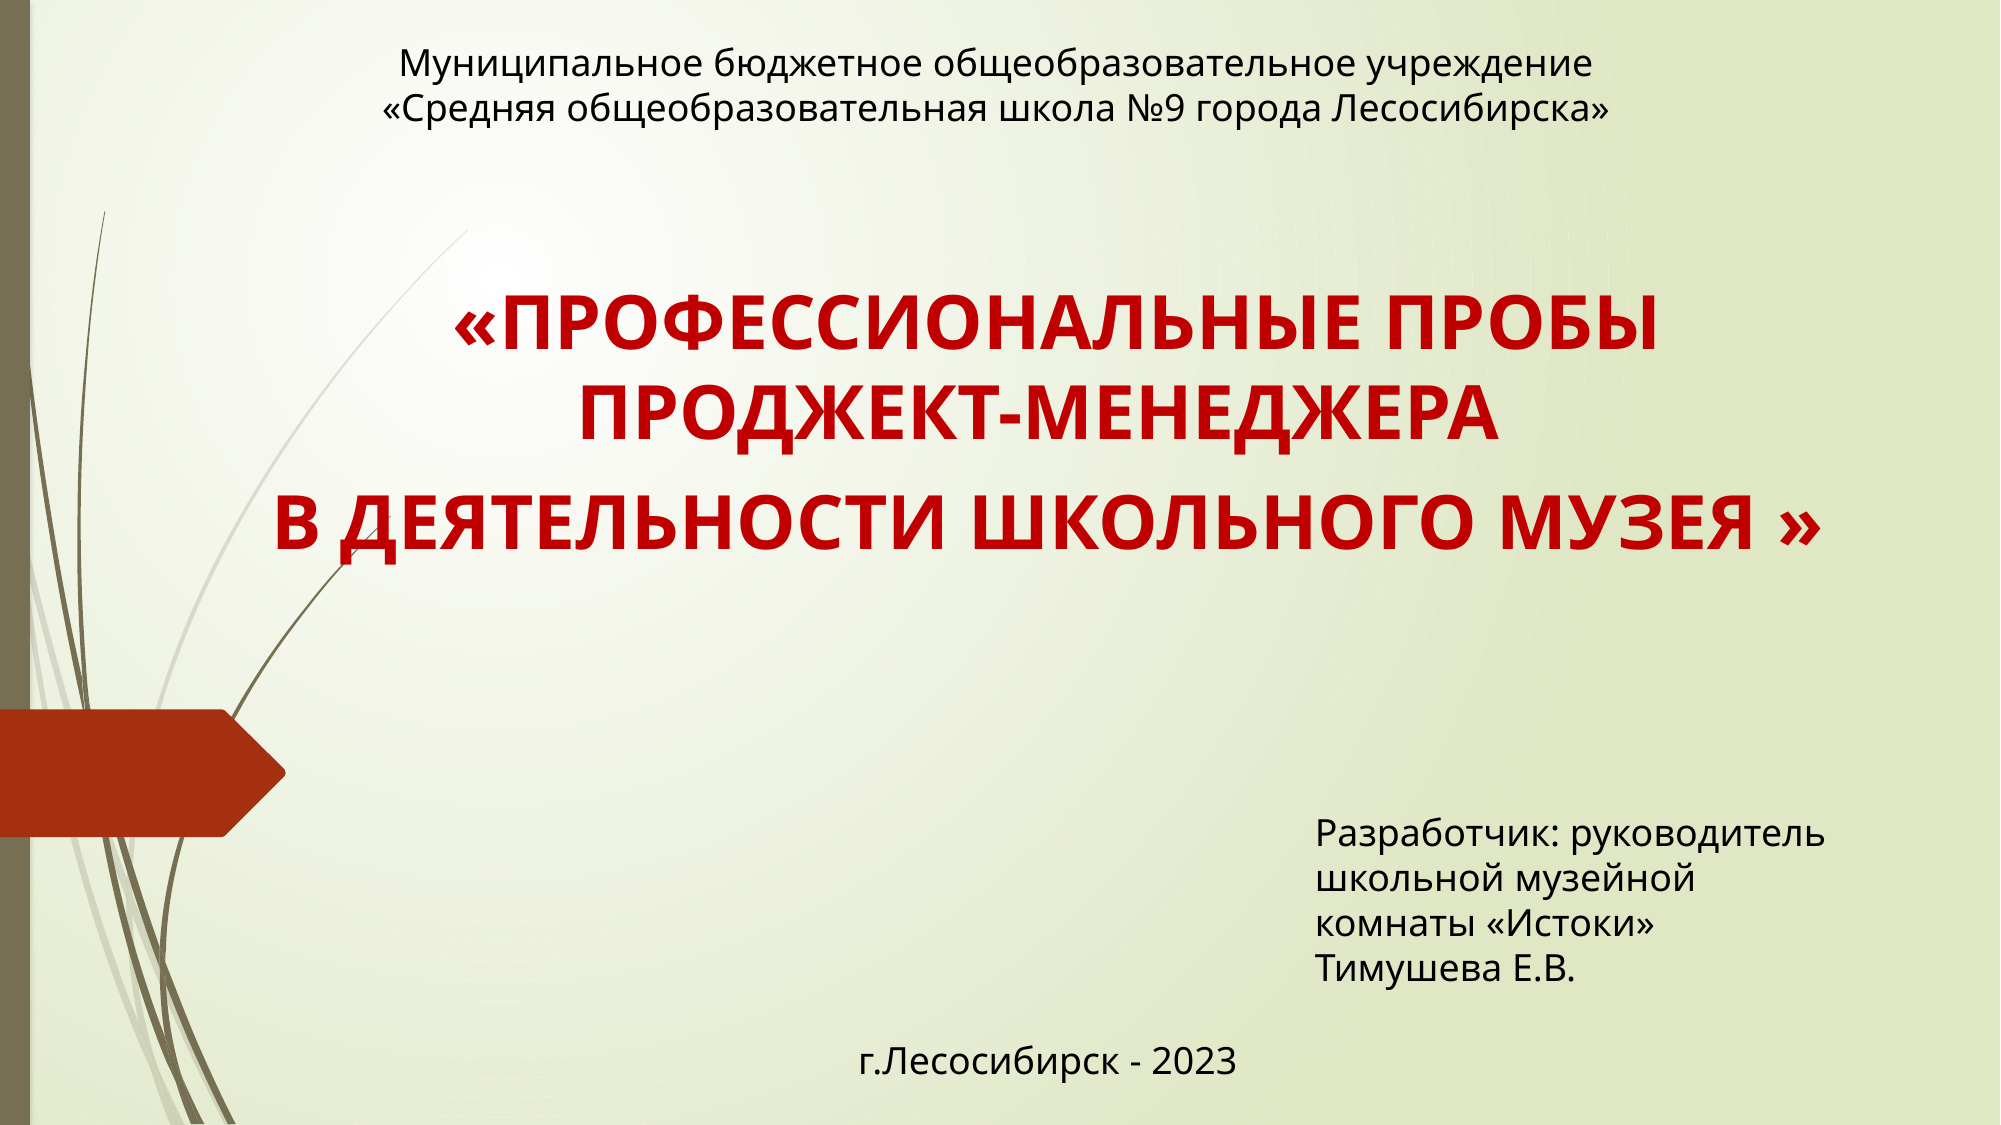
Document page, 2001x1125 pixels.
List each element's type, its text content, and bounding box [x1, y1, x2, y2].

text_box г.Лесосибирск - 2023 [454, 1029, 1642, 1090]
text_box Муниципальное бюджетное общеобразовательное учреждение «Средняя общеобразовательная школа №9 города Лесосибирска» [78, 31, 1915, 137]
subtitle «ПРОФЕССИОНАЛЬНЫЕ ПРОБЫ ПРОДЖЕКТ-МЕНЕДЖЕРА В ДЕЯТЕЛЬНОСТИ ШКОЛЬНОГО МУЗЕЯ » [252, 266, 1844, 575]
text_box Разработчик: руководитель школьной музейной комнаты «Истоки» Тимушева Е.В. [1299, 802, 1850, 997]
